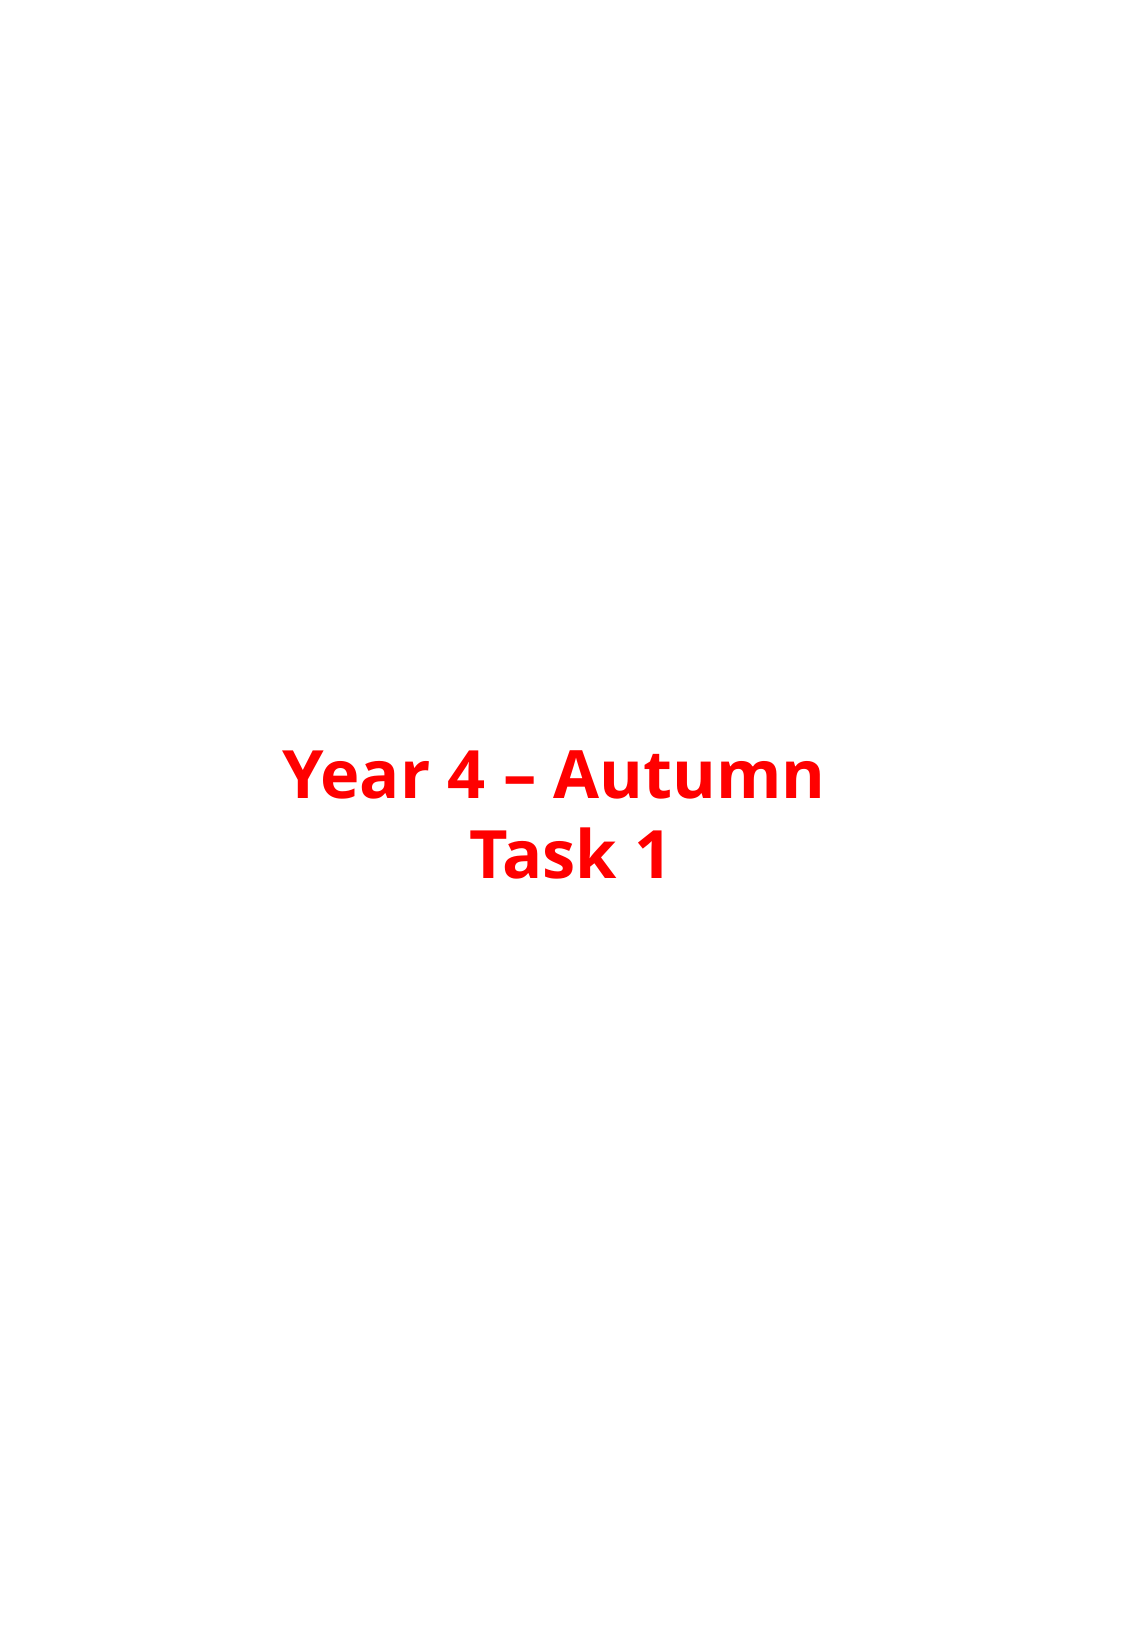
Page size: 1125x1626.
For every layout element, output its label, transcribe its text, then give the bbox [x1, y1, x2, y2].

text_box Year 4 – Autumn Task 1 [178, 724, 947, 899]
